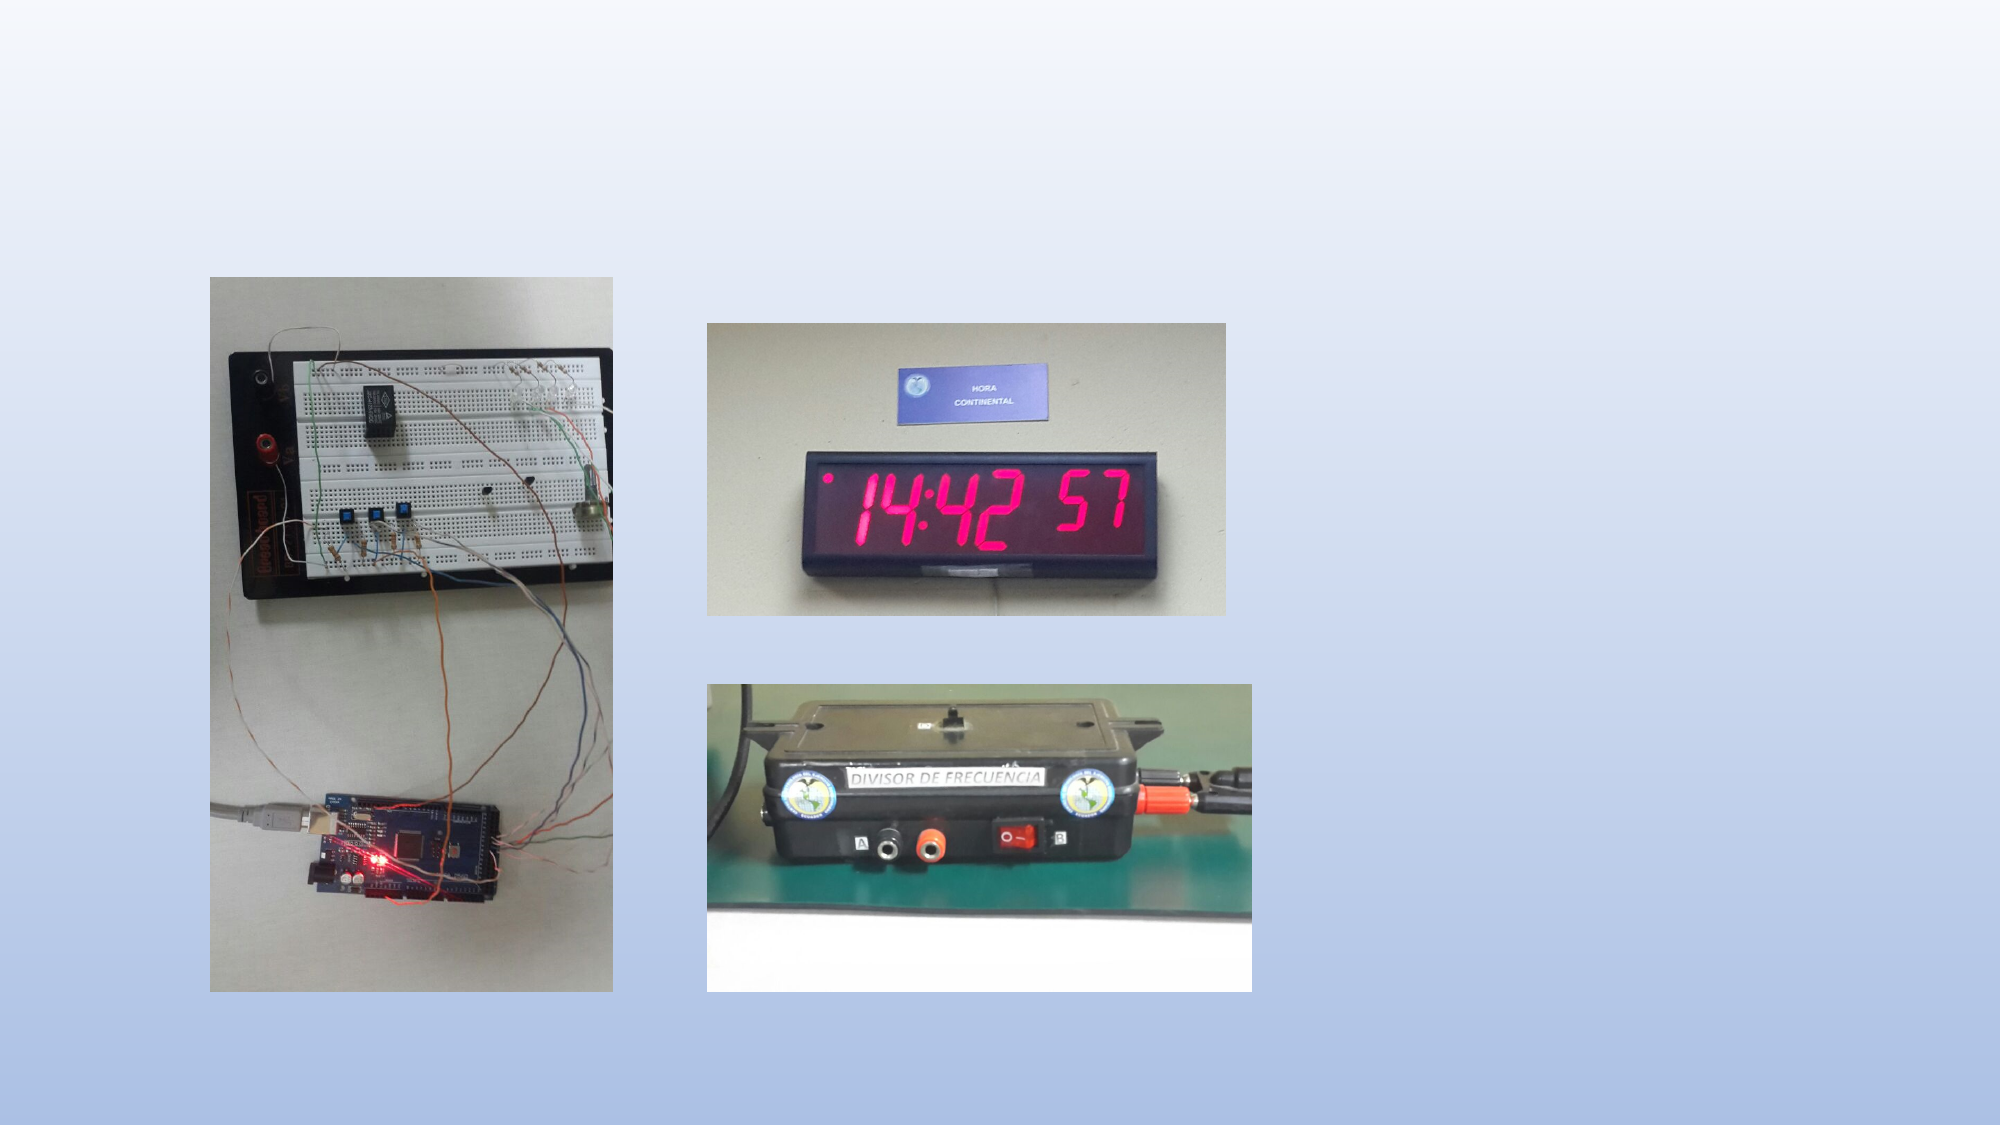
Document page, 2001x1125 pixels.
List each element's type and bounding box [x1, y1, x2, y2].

picture [706, 323, 1226, 616]
list [210, 277, 613, 992]
picture [707, 684, 1252, 992]
